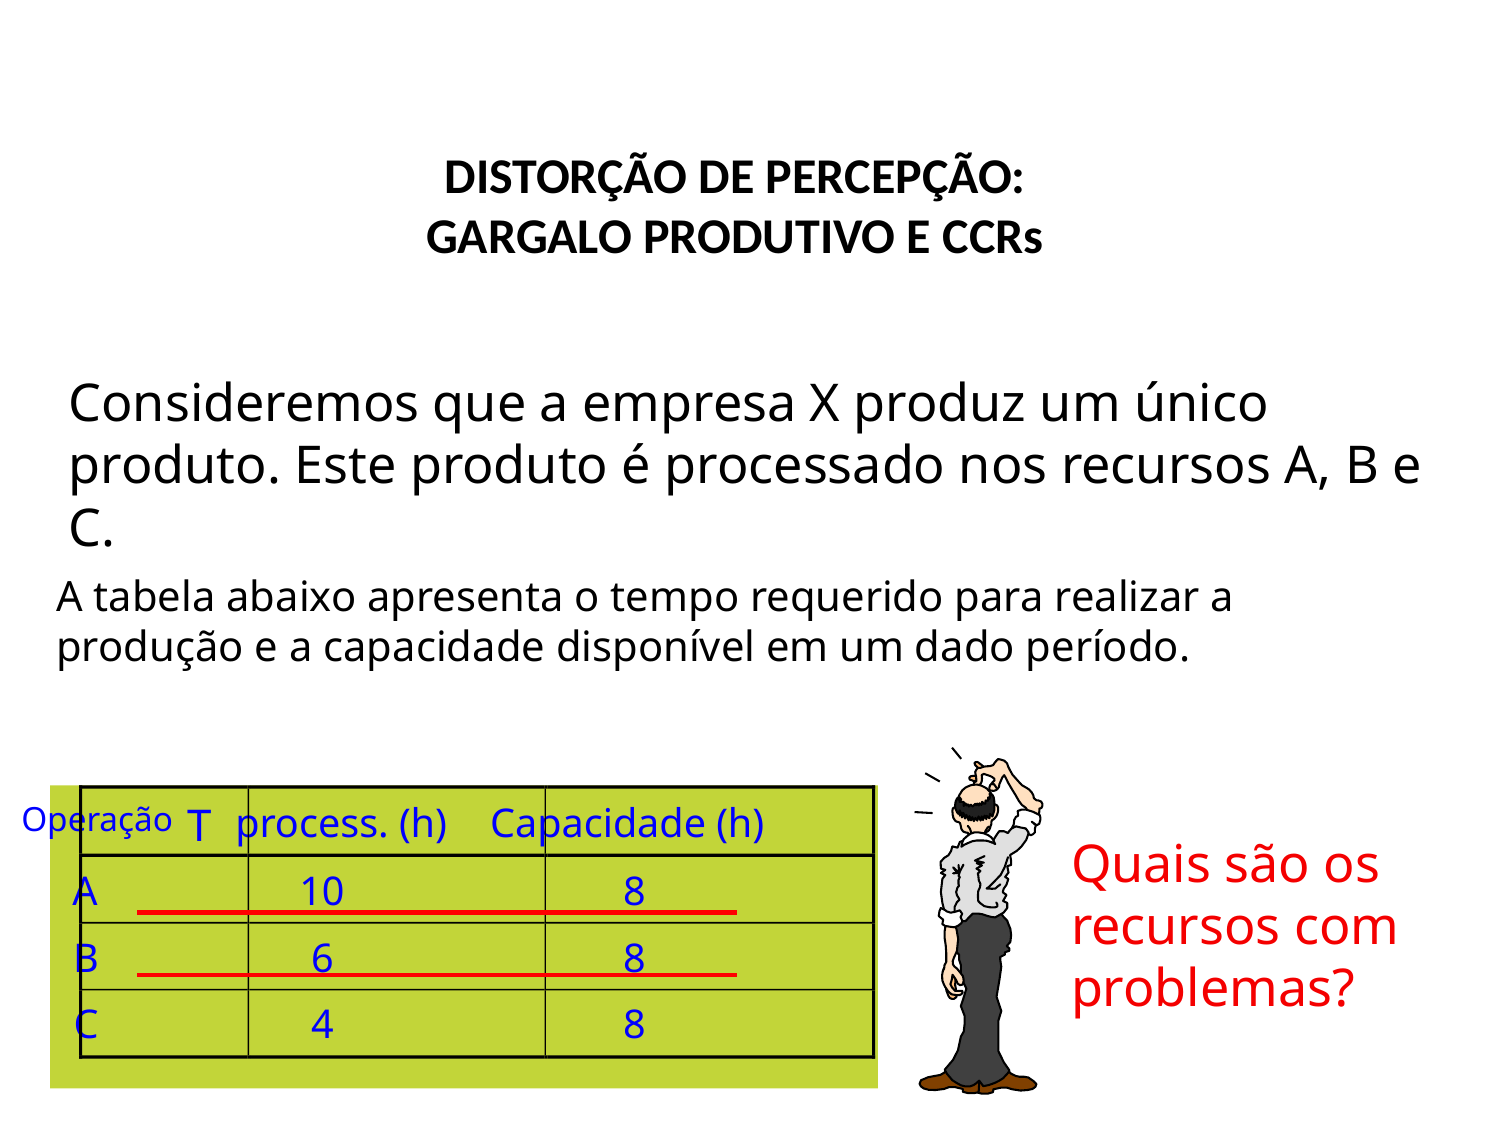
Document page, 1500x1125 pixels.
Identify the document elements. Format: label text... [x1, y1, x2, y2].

text_box Quais são os recursos com problemas? [1055, 822, 1459, 1025]
text_box Consideremos que a empresa X produz um único produto. Este produto é processado nos recursos A, B e C. [53, 361, 1475, 565]
text_box DISTORÇÃO DE PERCEPÇÃO: GARGALO PRODUTIVO E CCRs [64, 135, 1406, 271]
text_box A tabela abaixo apresenta o tempo requerido para realizar a produção e a capacidade disponível em um dado período. [41, 562, 1376, 678]
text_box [49, 785, 879, 1089]
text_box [914, 747, 1043, 1095]
